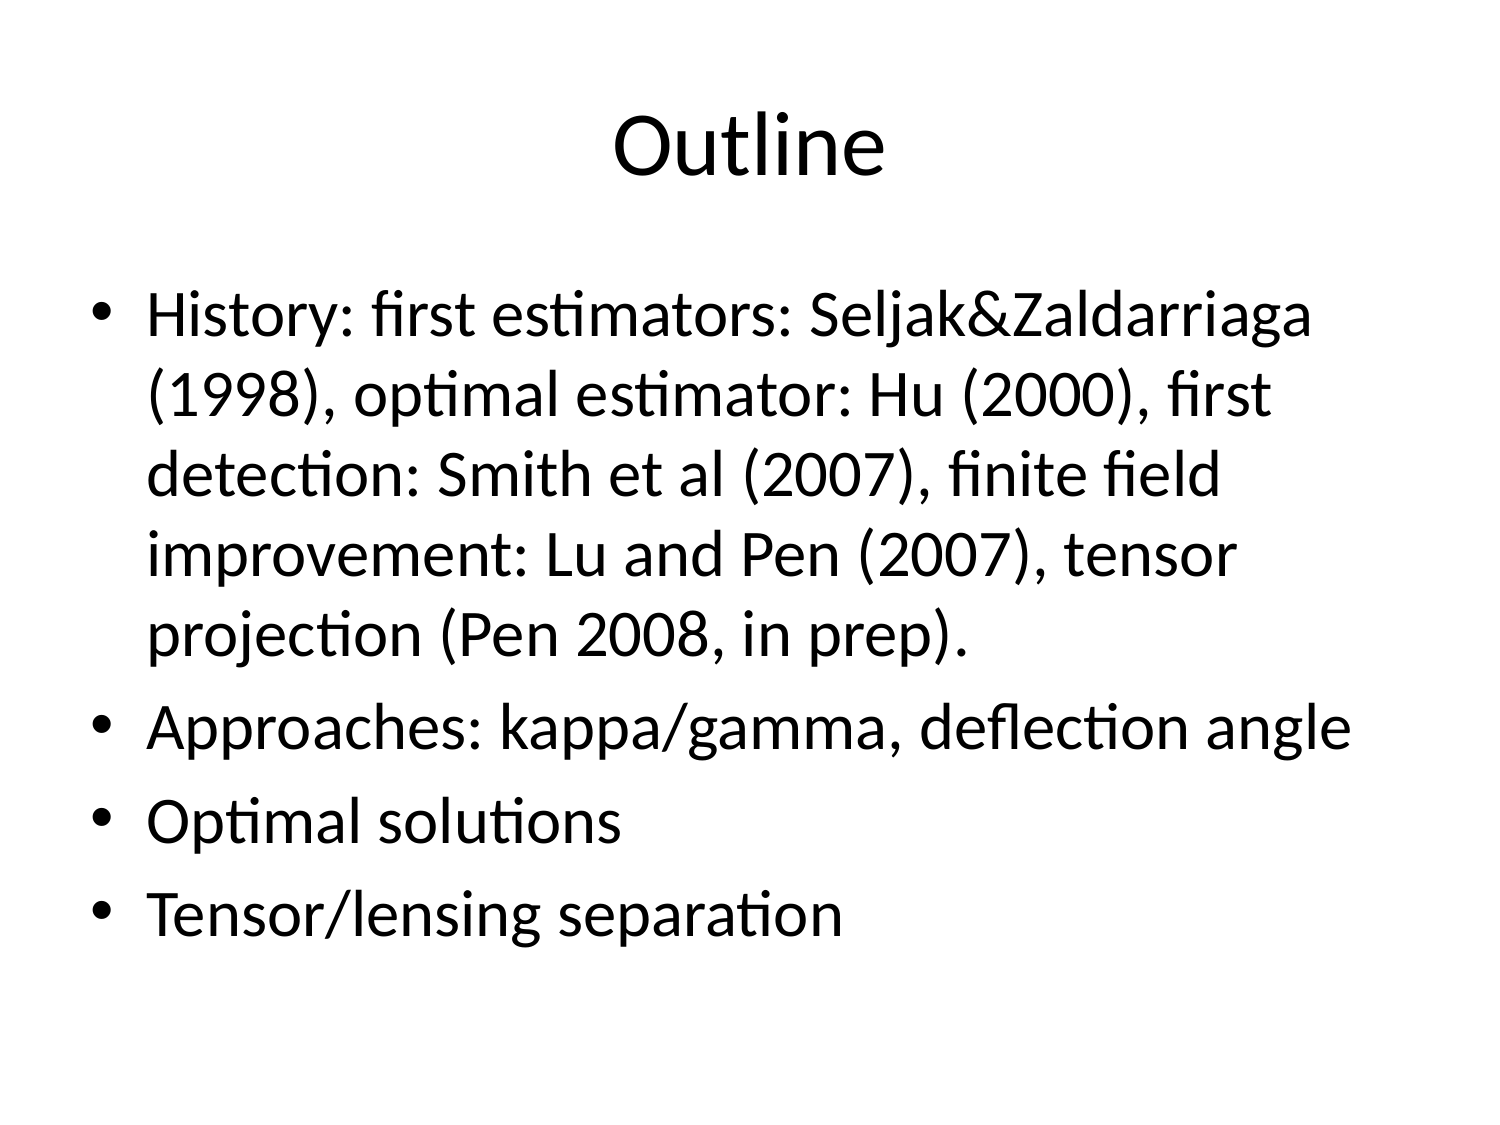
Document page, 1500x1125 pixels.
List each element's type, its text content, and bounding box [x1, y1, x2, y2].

title Outline [75, 45, 1425, 233]
list History: first estimators: Seljak&Zaldarriaga (1998), optimal estimator: Hu (2000), first detection: Smith et al (2007), finite field improvement: Lu and Pen (2007), tensor projection (Pen 2008, in prep). Approaches: kappa/gamma, deflection angle Optimal solutions Tensor/lensing separation [75, 262, 1425, 1005]
